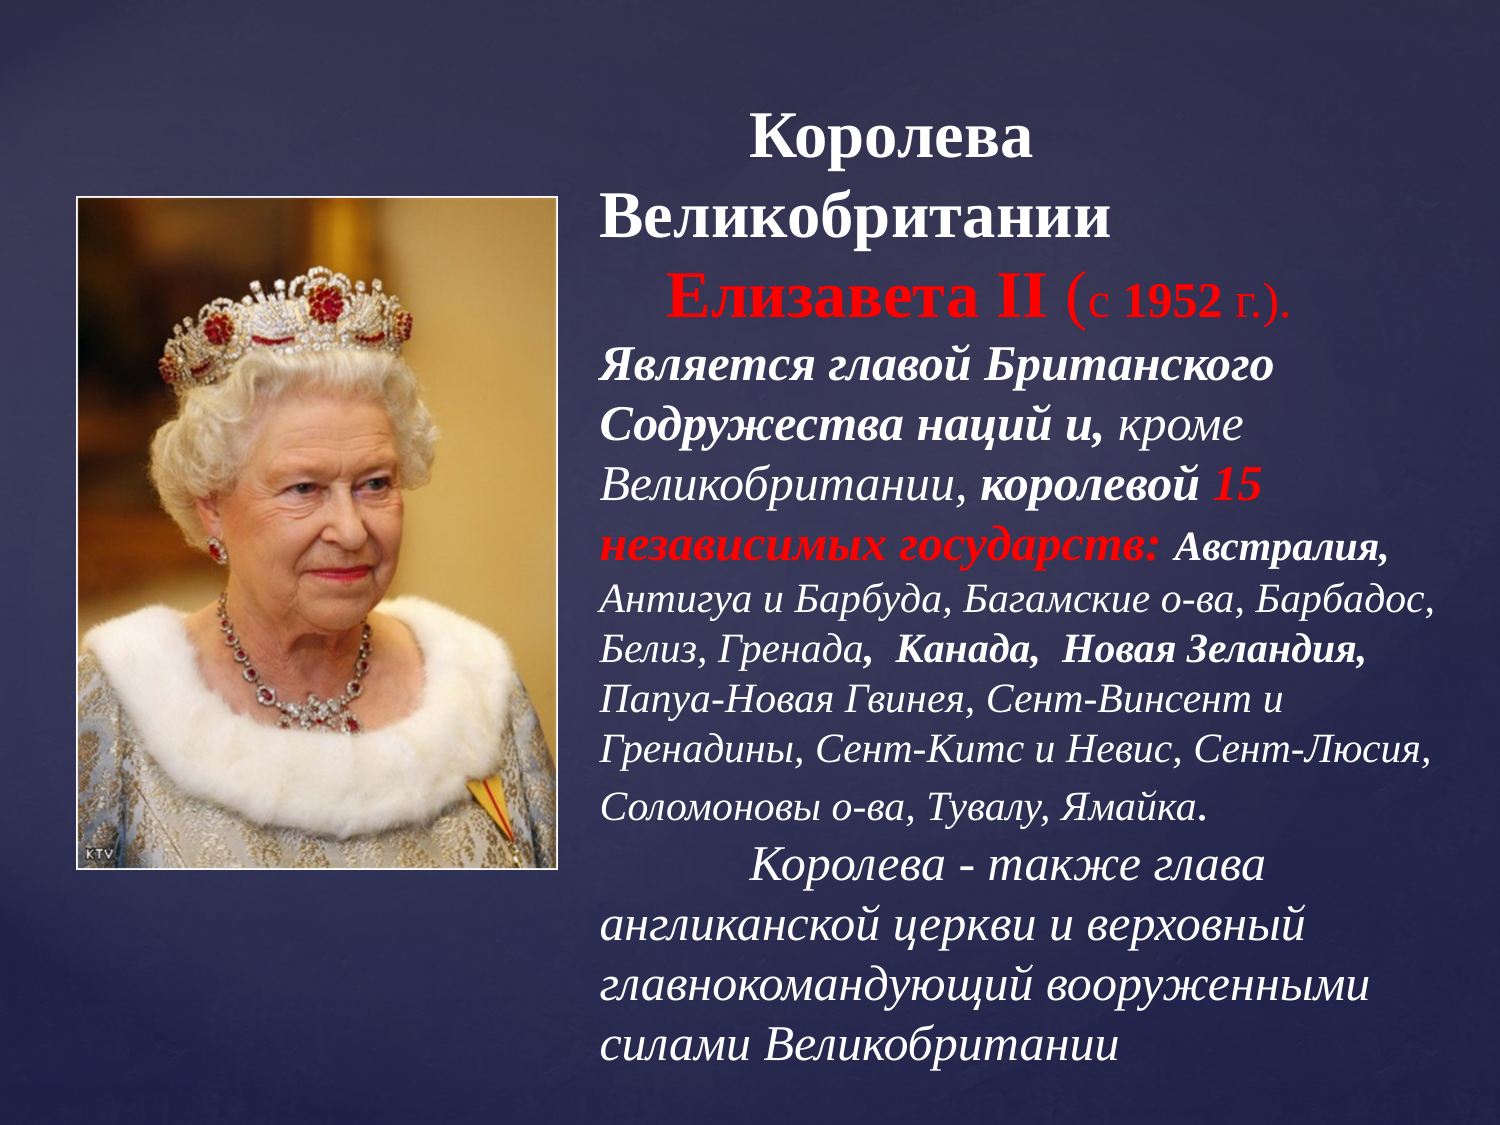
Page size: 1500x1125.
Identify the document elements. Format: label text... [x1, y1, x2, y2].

list Королева Великобритании Елизавета II (с 1952 г.). Является главой Британского Содружества наций и, кроме Великобритании, королевой 15 независимых государств: Австралия, Антигуа и Барбуда, Багамские о-ва, Барбадос, Белиз, Гренада, Канада, Новая Зеландия, Папуа-Новая Гвинея, Сент-Винсент и Гренадины, Сент-Китс и Невис, Сент-Люсия, Соломоновы о-ва, Тувалу, Ямайка. Королева - также глава англиканской церкви и верховный главнокомандующий вооруженными силами Великобритании [584, 105, 1459, 1125]
picture [76, 195, 559, 871]
